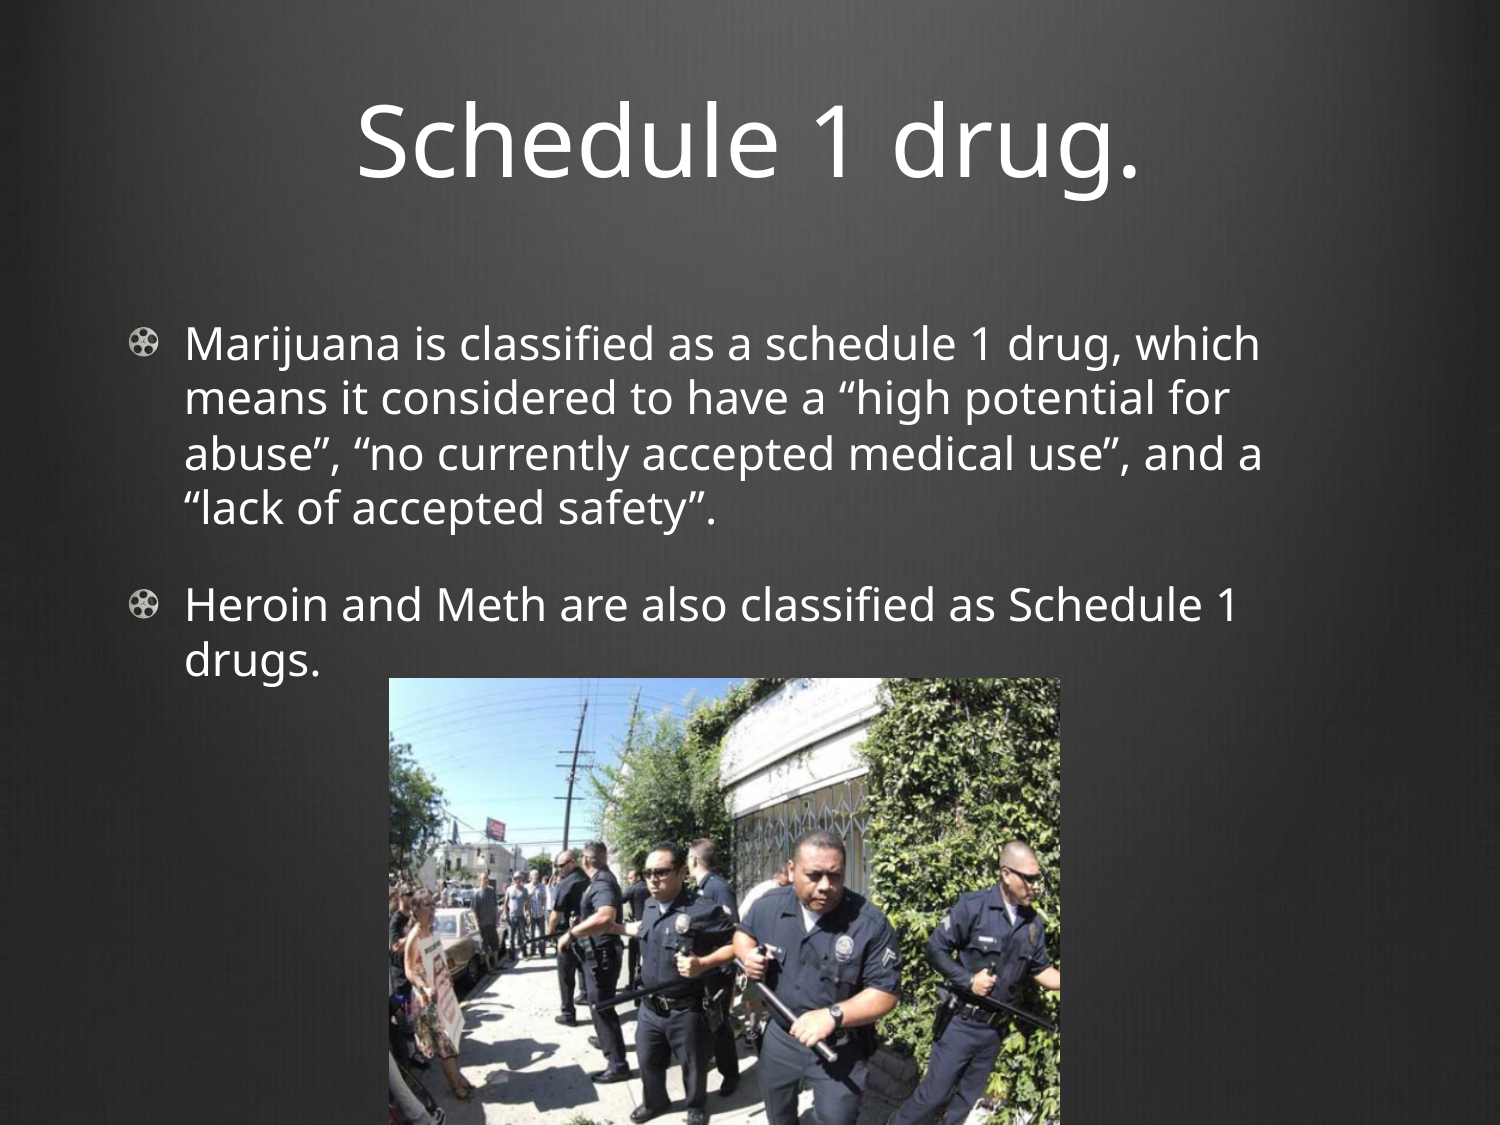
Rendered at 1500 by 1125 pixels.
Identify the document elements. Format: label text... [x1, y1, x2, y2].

list Marijuana is classified as a schedule 1 drug, which means it considered to have a “high potential for abuse”, “no currently accepted medical use”, and a “lack of accepted safety”. Heroin and Meth are also classified as Schedule 1 drugs. [112, 306, 1388, 1005]
title Schedule 1 drug. [112, 19, 1388, 255]
picture [127, 325, 160, 358]
picture [127, 587, 160, 620]
picture [389, 678, 1060, 1125]
